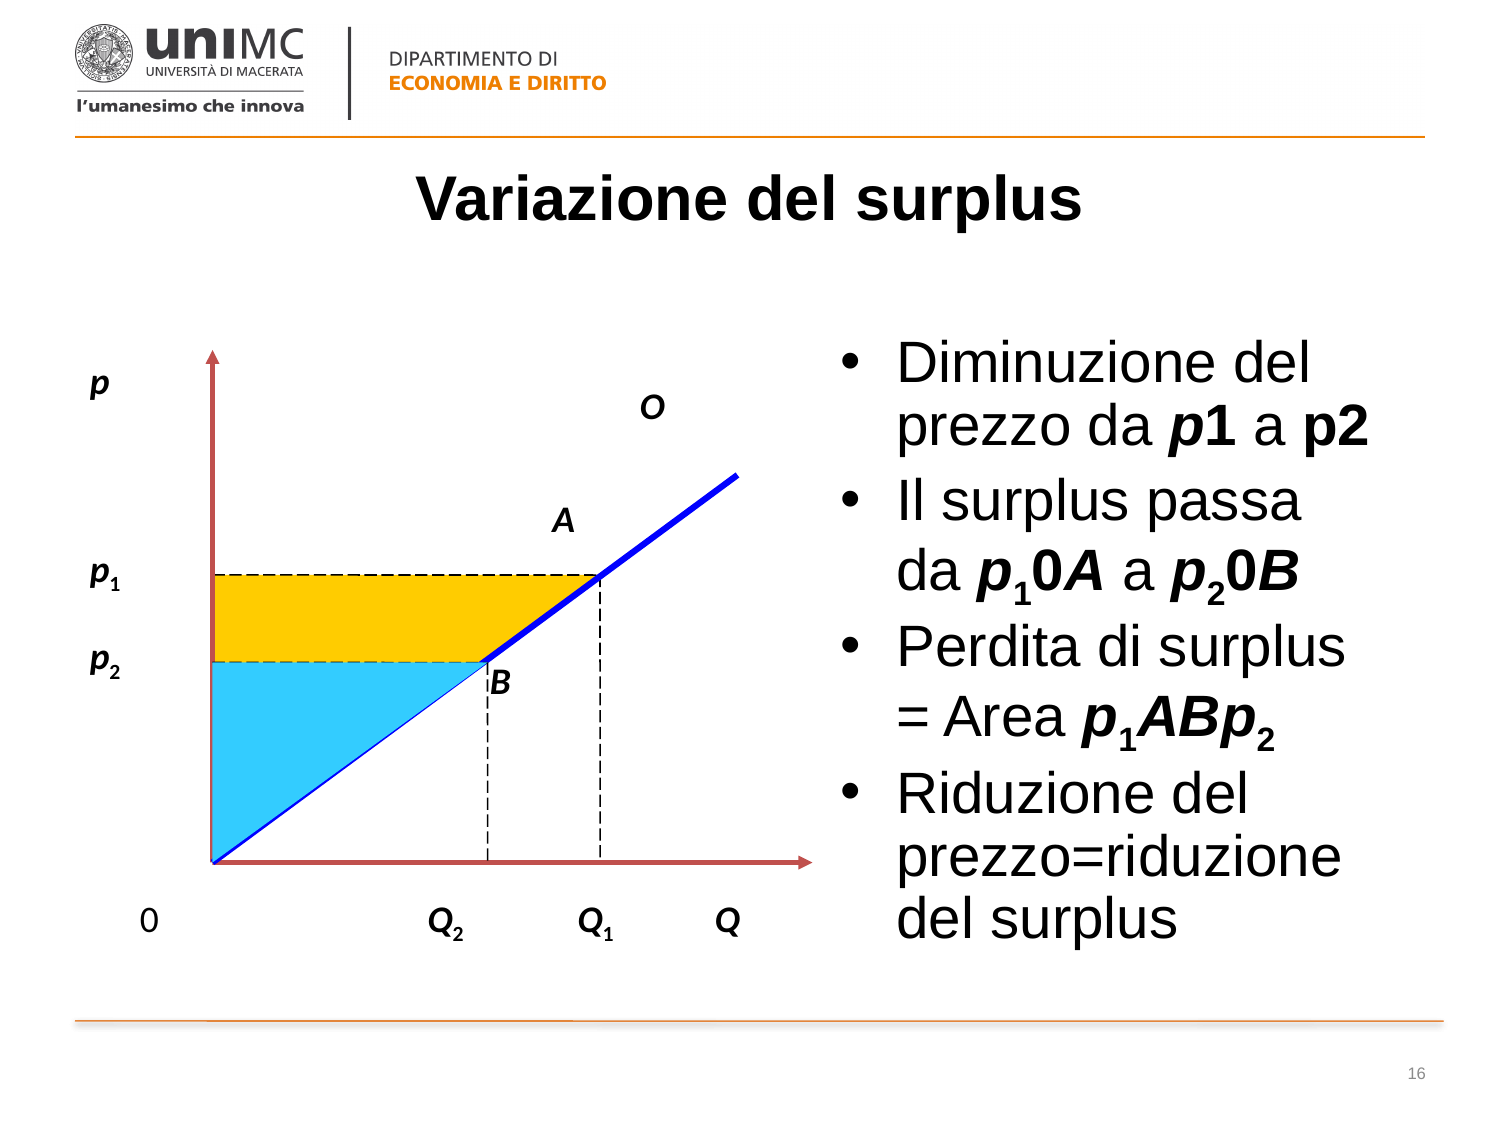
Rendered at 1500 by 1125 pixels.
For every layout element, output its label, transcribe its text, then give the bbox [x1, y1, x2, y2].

list Diminuzione del prezzo da p1 a p2 Il surplus passa da p10A a p20B Perdita di surplus = Area p1ABp2 Riduzione del prezzo=riduzione del surplus [825, 324, 1388, 1000]
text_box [74, 349, 838, 963]
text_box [74, 487, 651, 963]
slide_number 16 [1091, 1042, 1442, 1103]
title Variazione del surplus [75, 149, 1425, 241]
picture [75, 24, 1425, 138]
